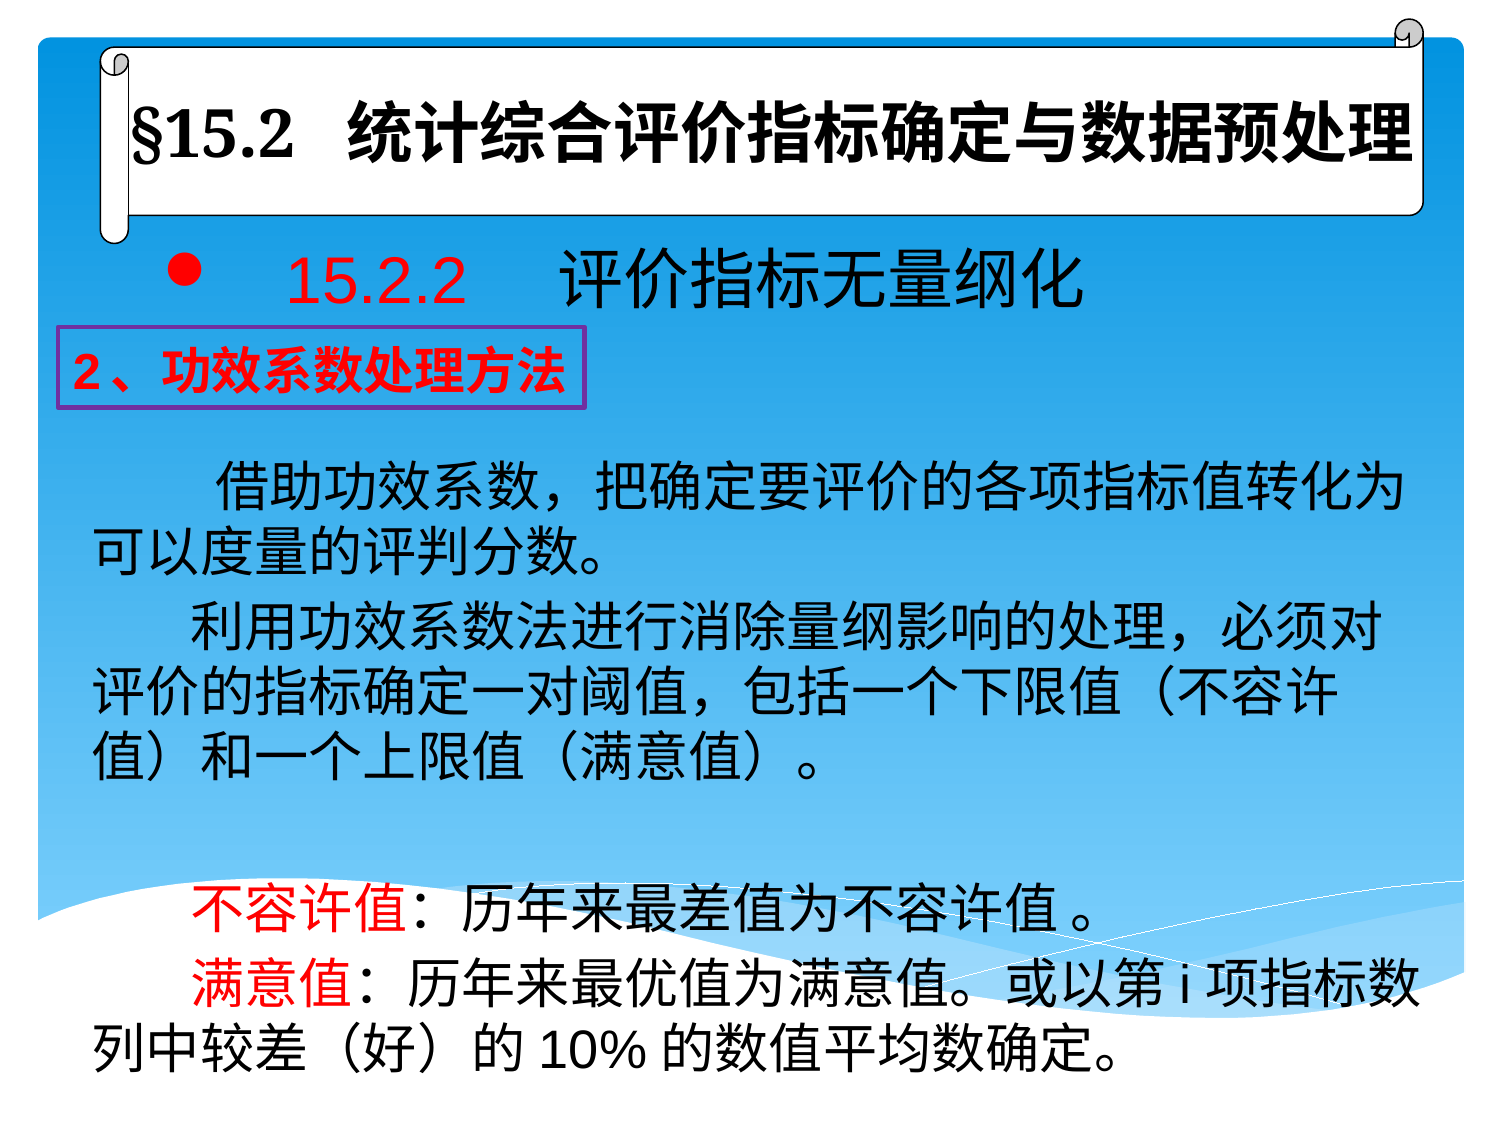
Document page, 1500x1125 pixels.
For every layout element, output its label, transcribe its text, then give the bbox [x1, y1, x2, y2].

text_box §15.2 统计综合评价指标确定与数据预处理 [100, 19, 1424, 244]
text_box 2、功效系数处理方法 [57, 326, 585, 408]
text_box 15.2.2 评价指标无量纲化 [148, 229, 1424, 325]
subtitle 借助功效系数，把确定要评价的各项指标值转化为可以度量的评判分数。 利用功效系数法进行消除量纲影响的处理，必须对评价的指标确定一对阈值，包括一个下限值（不容许值）和一个上限值（满意值）。 不容许值：历年来最差值为不容许值 。 满意值：历年来最优值为满意值。或以第i项指标数列中较差（好）的10%的数值平均数确定。 [76, 444, 1447, 1125]
